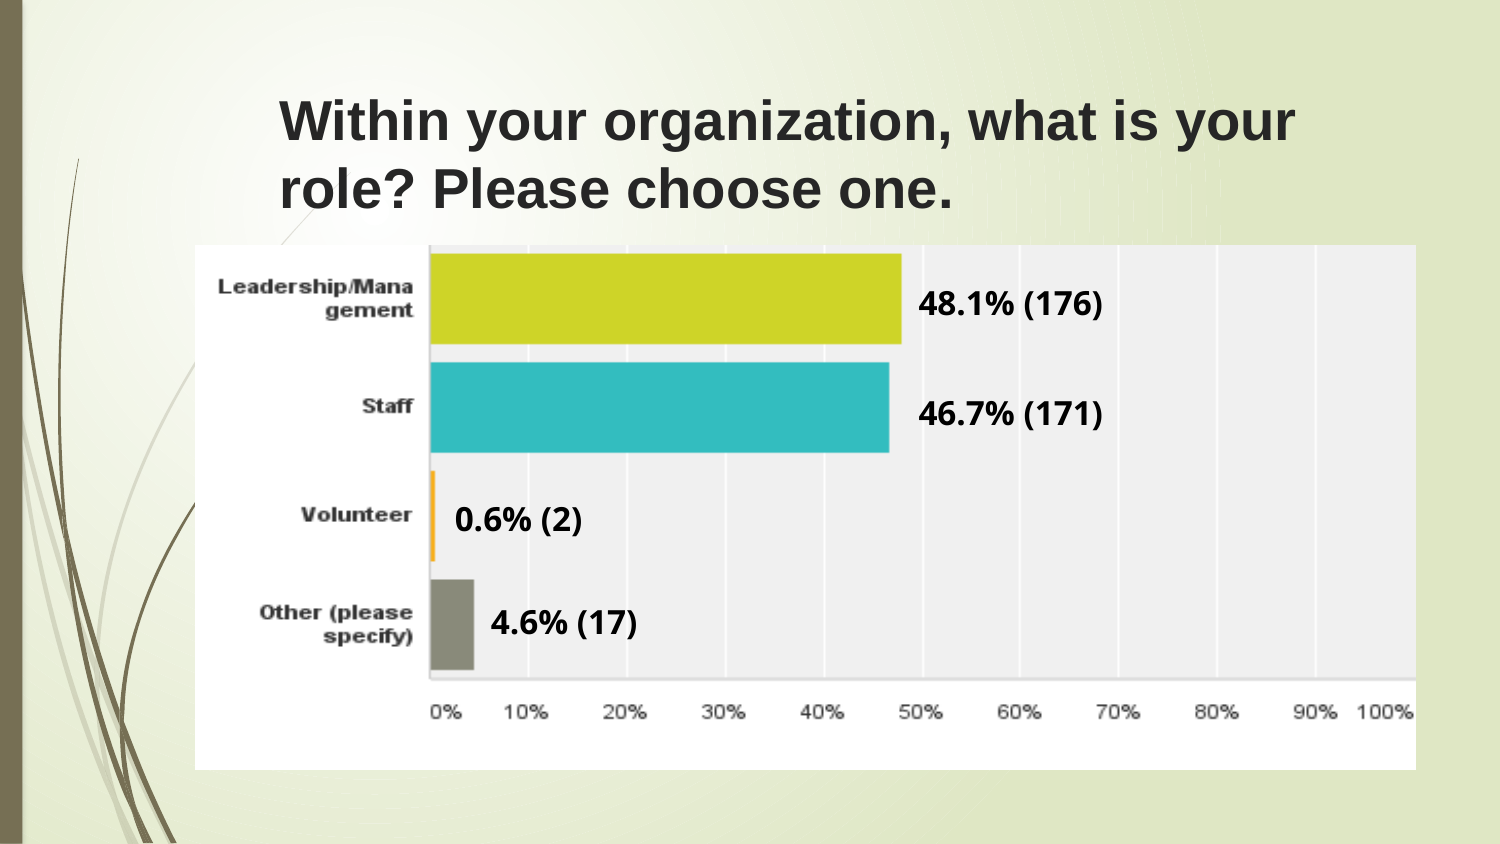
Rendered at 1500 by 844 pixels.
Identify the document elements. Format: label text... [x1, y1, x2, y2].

title Within your organization, what is your role? Please choose one. [264, 76, 1416, 235]
picture [195, 245, 1416, 771]
